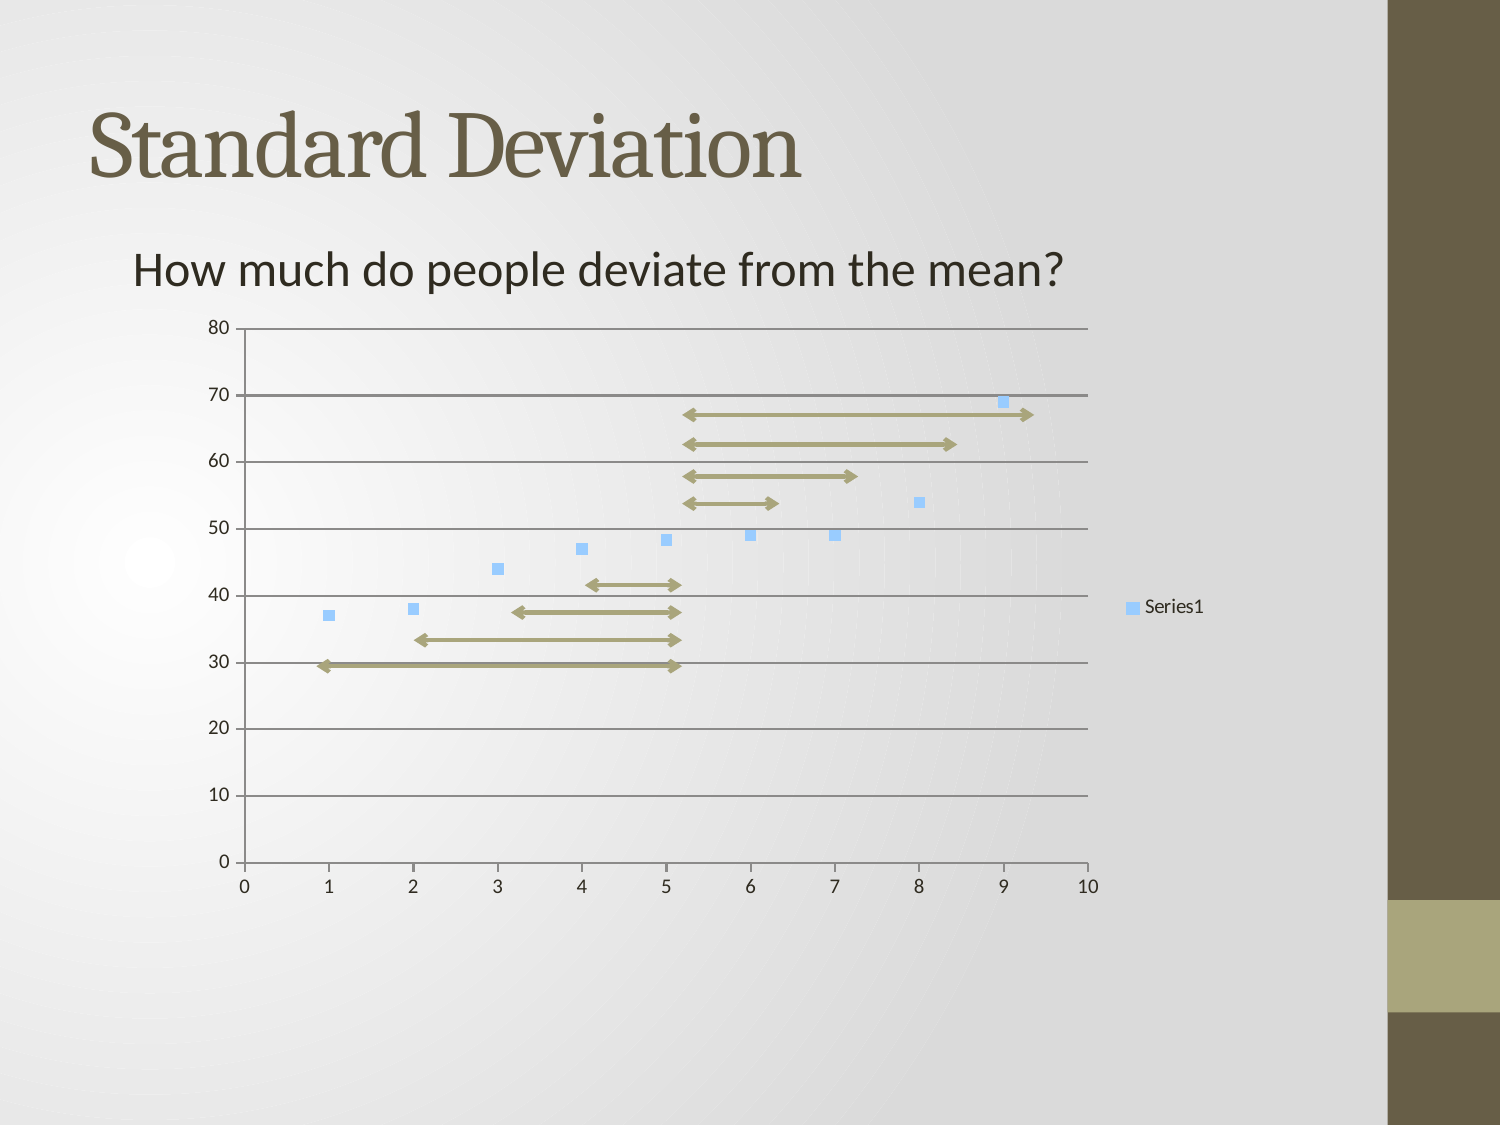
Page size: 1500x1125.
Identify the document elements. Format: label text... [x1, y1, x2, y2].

title Standard Deviation [75, 45, 1325, 233]
text_box How much do people deviate from the mean? [118, 229, 1081, 305]
chart [186, 305, 1225, 911]
